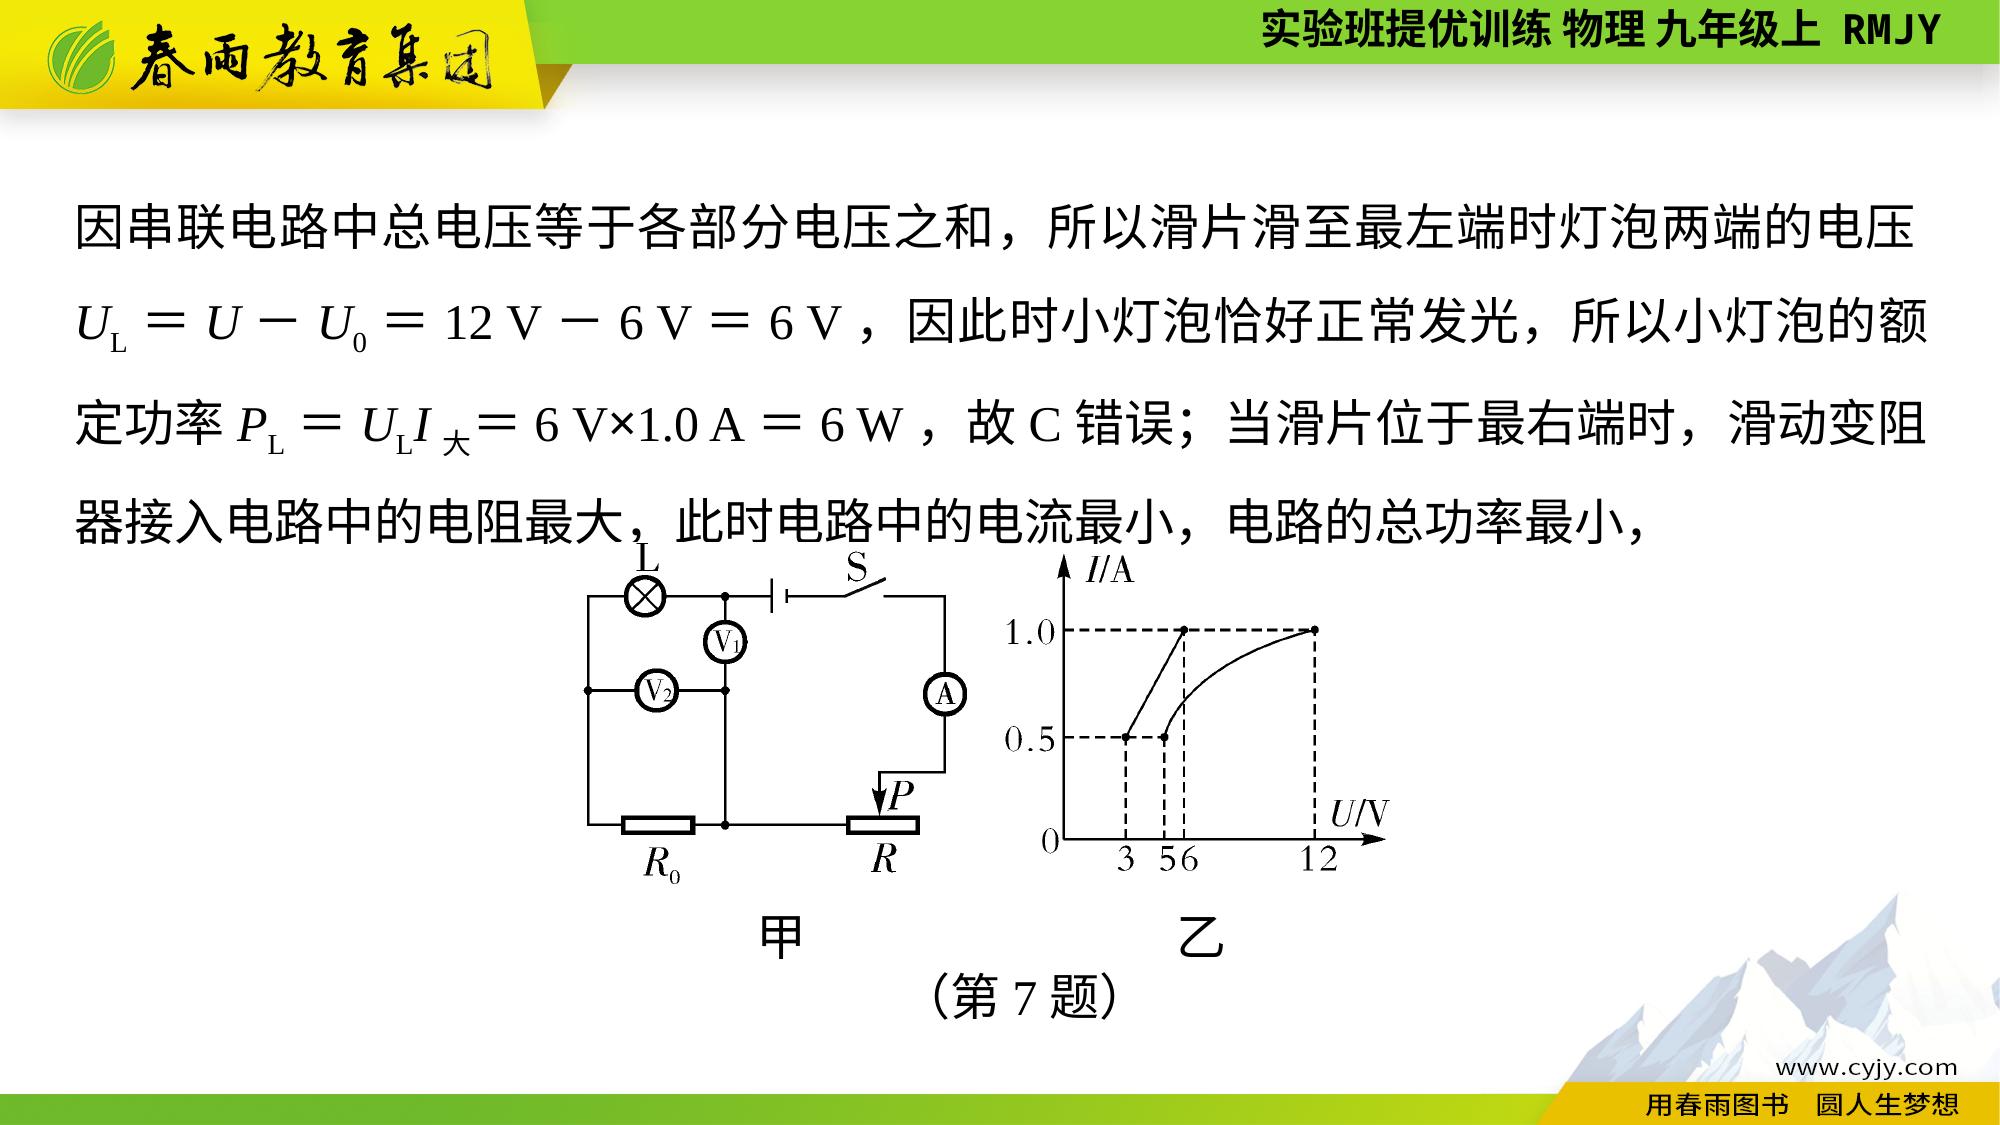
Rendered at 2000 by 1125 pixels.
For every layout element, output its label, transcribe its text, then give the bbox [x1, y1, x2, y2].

picture [0, 0, 2000, 1125]
list 因串联电路中总电压等于各部分电压之和，所以滑片滑至最左端时灯泡两端的电压UL＝U－U0＝12 V－6 V＝6 V，因此时小灯泡恰好正常发光，所以小灯泡的额定功率PL＝ULI大＝6 V×1.0 A＝6 W，故C错误；当滑片位于最右端时，滑动变阻器接入电路中的电阻最大，此时电路中的电流最小，电路的总功率最小， [59, 157, 1944, 537]
text_box 甲 乙 （第7题） [742, 868, 1308, 1034]
